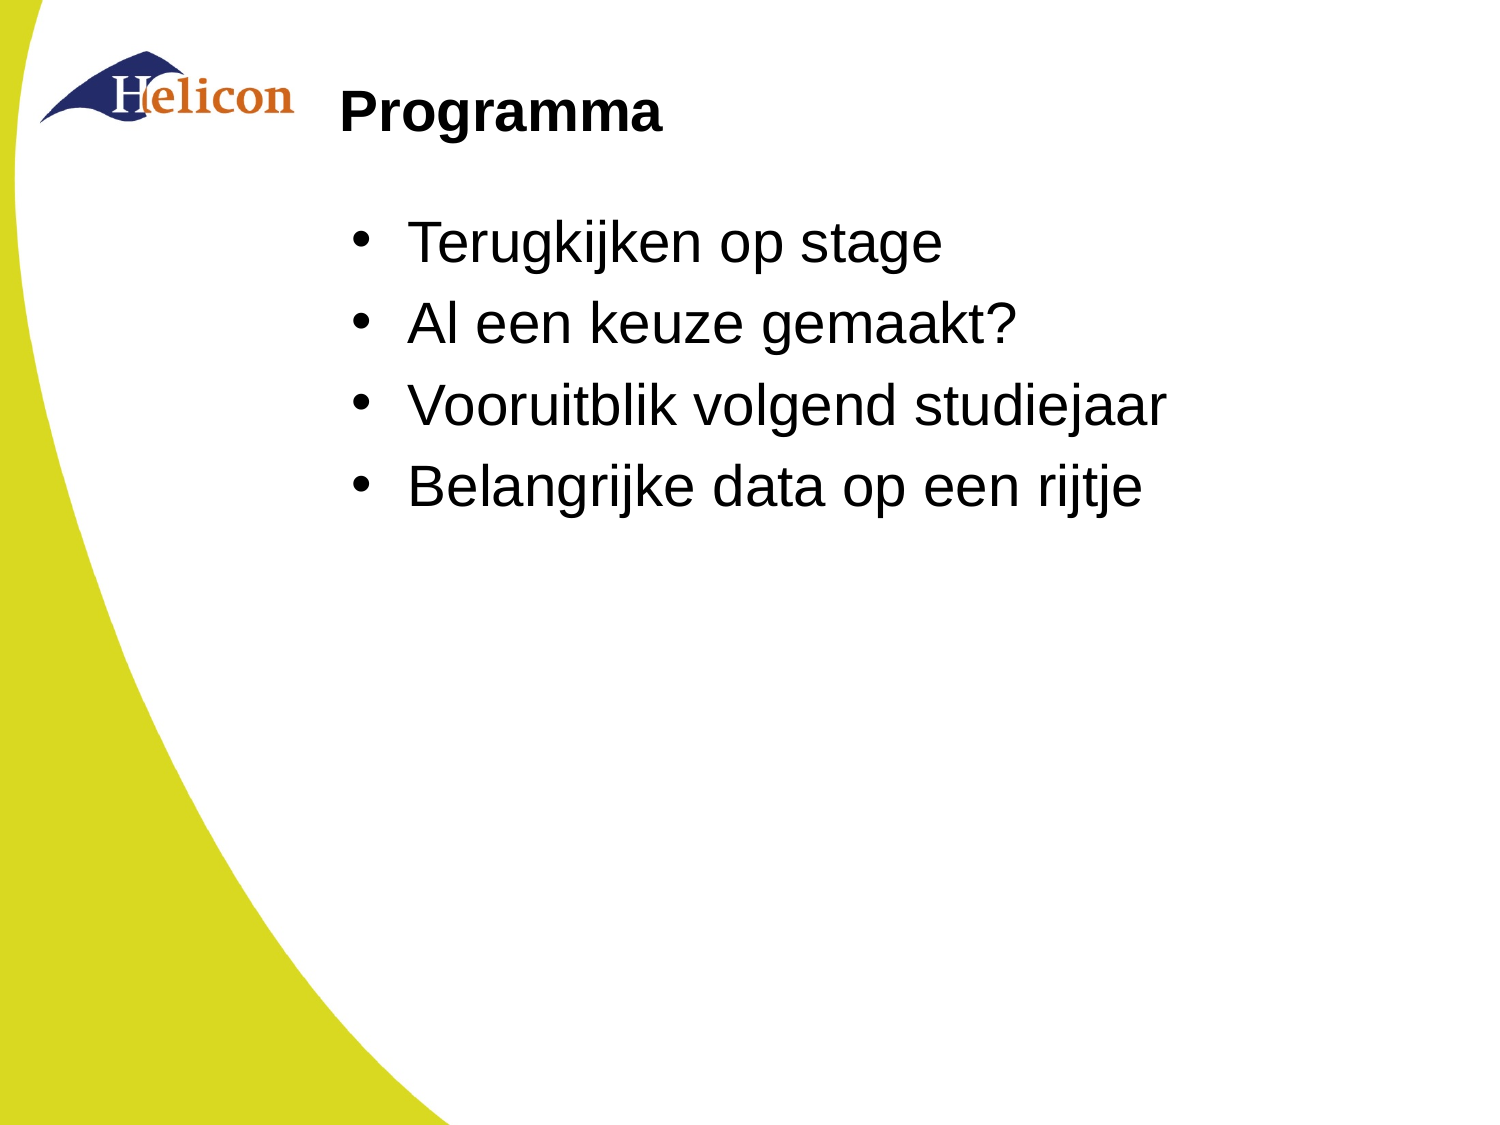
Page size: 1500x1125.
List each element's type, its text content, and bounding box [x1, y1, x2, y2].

picture [0, 0, 1500, 1125]
title Programma [324, 54, 1415, 161]
list Terugkijken op stage Al een keuze gemaakt? Vooruitblik volgend studiejaar Belangrijke data op een rijtje [336, 196, 1425, 1005]
